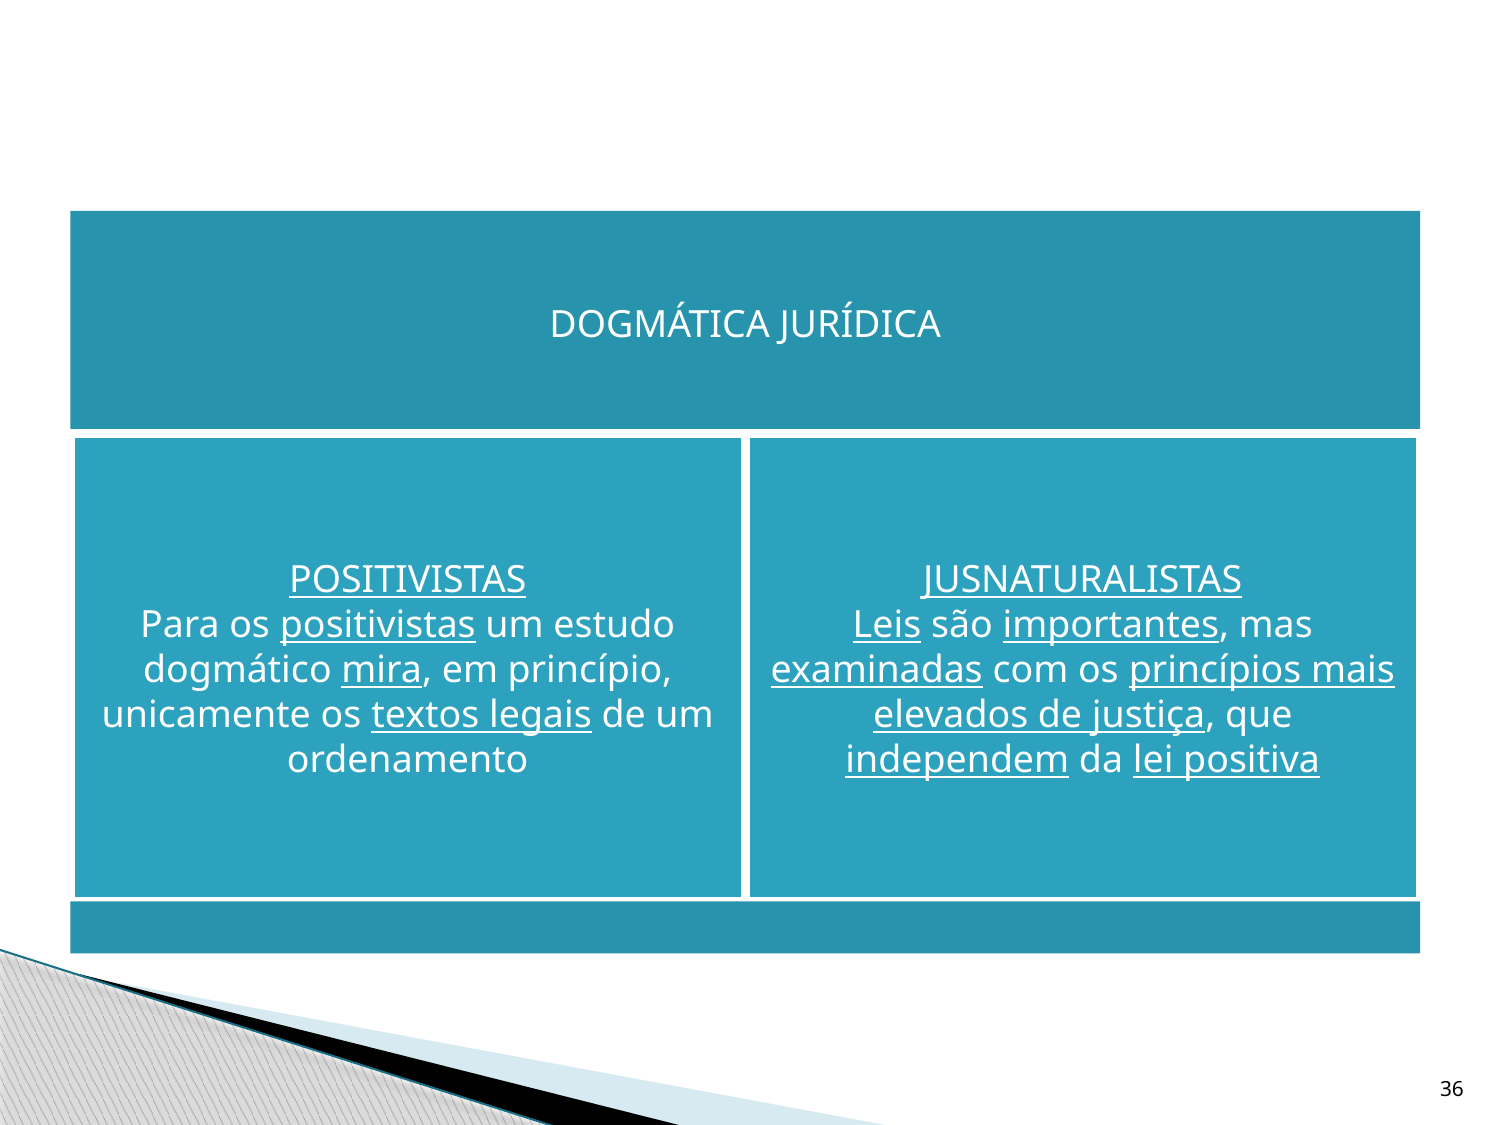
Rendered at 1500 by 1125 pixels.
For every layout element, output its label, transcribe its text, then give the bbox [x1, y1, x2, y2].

slide_number 36 [1418, 1051, 1479, 1112]
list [70, 210, 1421, 954]
